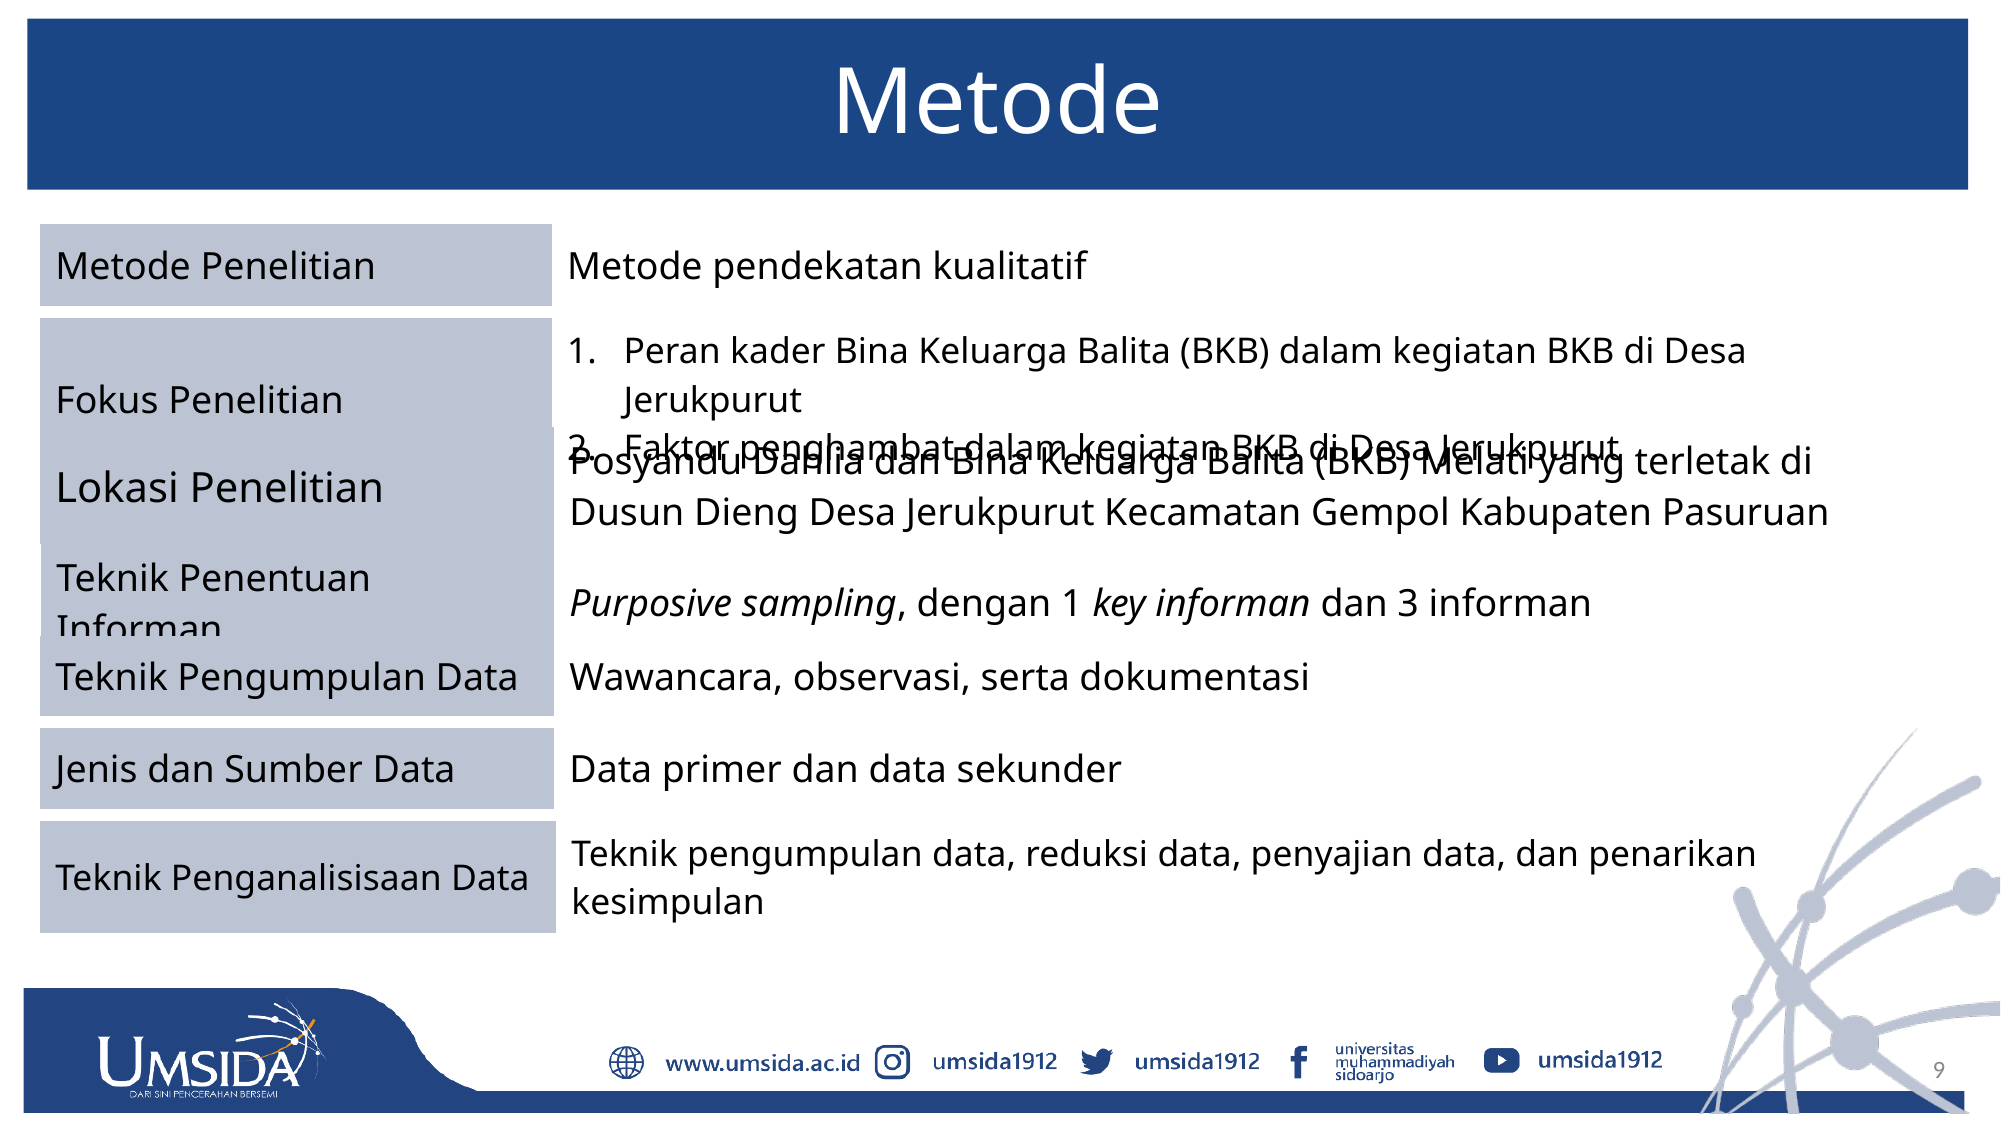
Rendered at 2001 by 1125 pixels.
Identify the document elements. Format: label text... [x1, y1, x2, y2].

table_header Purposive sampling, dengan 1 key informan dan 3 informan [554, 543, 1912, 661]
title Metode [27, 18, 1969, 190]
table_header Fokus Penelitian [40, 318, 552, 427]
table_header Teknik pengumpulan data, reduksi data, penyajian data, dan penarikan kesimpulan [556, 821, 1911, 933]
table_header Posyandu Dahlia dan Bina Keluarga Balita (BKB) Melati yang terletak di Dusun Dieng Desa Jerukpurut Kecamatan Gempol Kabupaten Pasuruan [554, 427, 1911, 543]
table_header Metode pendekatan kualitatif [552, 224, 1598, 306]
table_header Wawancara, observasi, serta dokumentasi [554, 636, 1911, 716]
table_header Peran kader Bina Keluarga Balita (BKB) dalam kegiatan BKB di Desa Jerukpurut Faktor penghambat dalam kegiatan BKB di Desa Jerukpurut [552, 318, 1948, 479]
table_header Metode Penelitian [40, 224, 552, 306]
table_header Jenis dan Sumber Data [40, 728, 554, 809]
table_header Teknik Pengumpulan Data [40, 636, 554, 716]
table_header Teknik Penentuan Informan [41, 543, 554, 636]
table_header Data primer dan data sekunder [554, 728, 1911, 809]
picture [23, 51, 2001, 1114]
table_header Teknik Penganalisisaan Data [40, 821, 556, 933]
table_header Lokasi Penelitian [40, 427, 554, 544]
